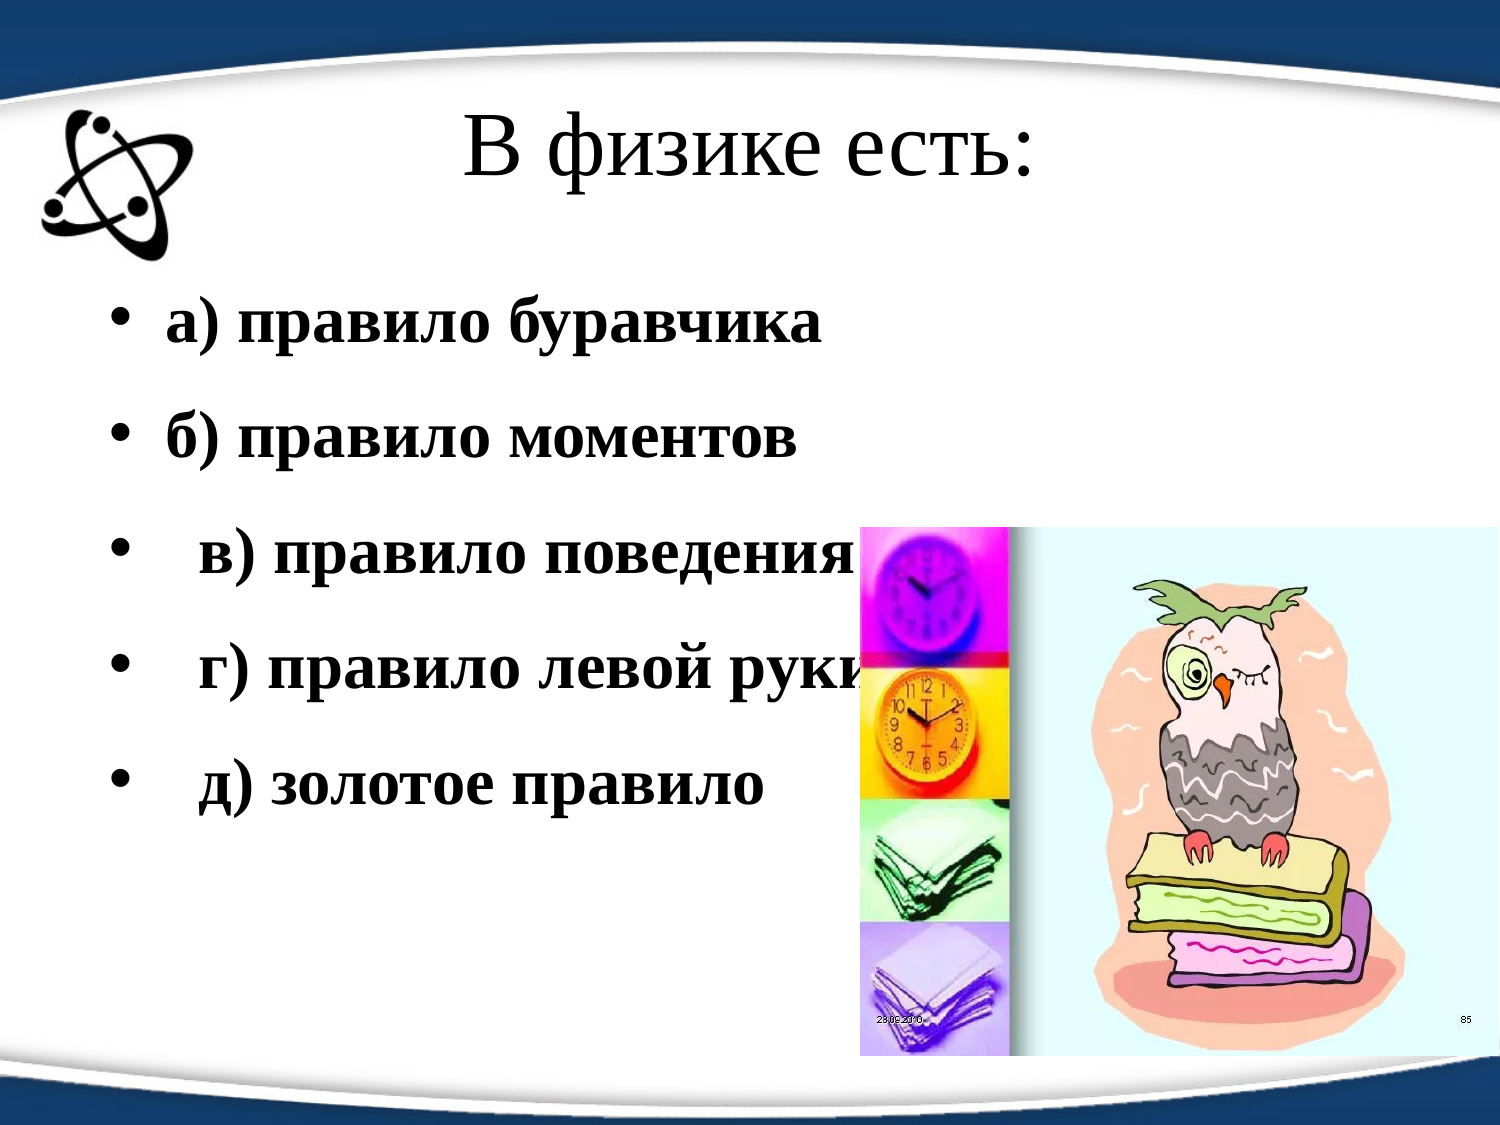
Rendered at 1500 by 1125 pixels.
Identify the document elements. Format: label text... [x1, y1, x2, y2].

picture [0, 0, 1500, 1125]
list а) правило буравчика б) правило моментов в) правило поведения г) правило левой руки д) золотое правило [75, 262, 1425, 1005]
title В физике есть: [75, 45, 1425, 233]
